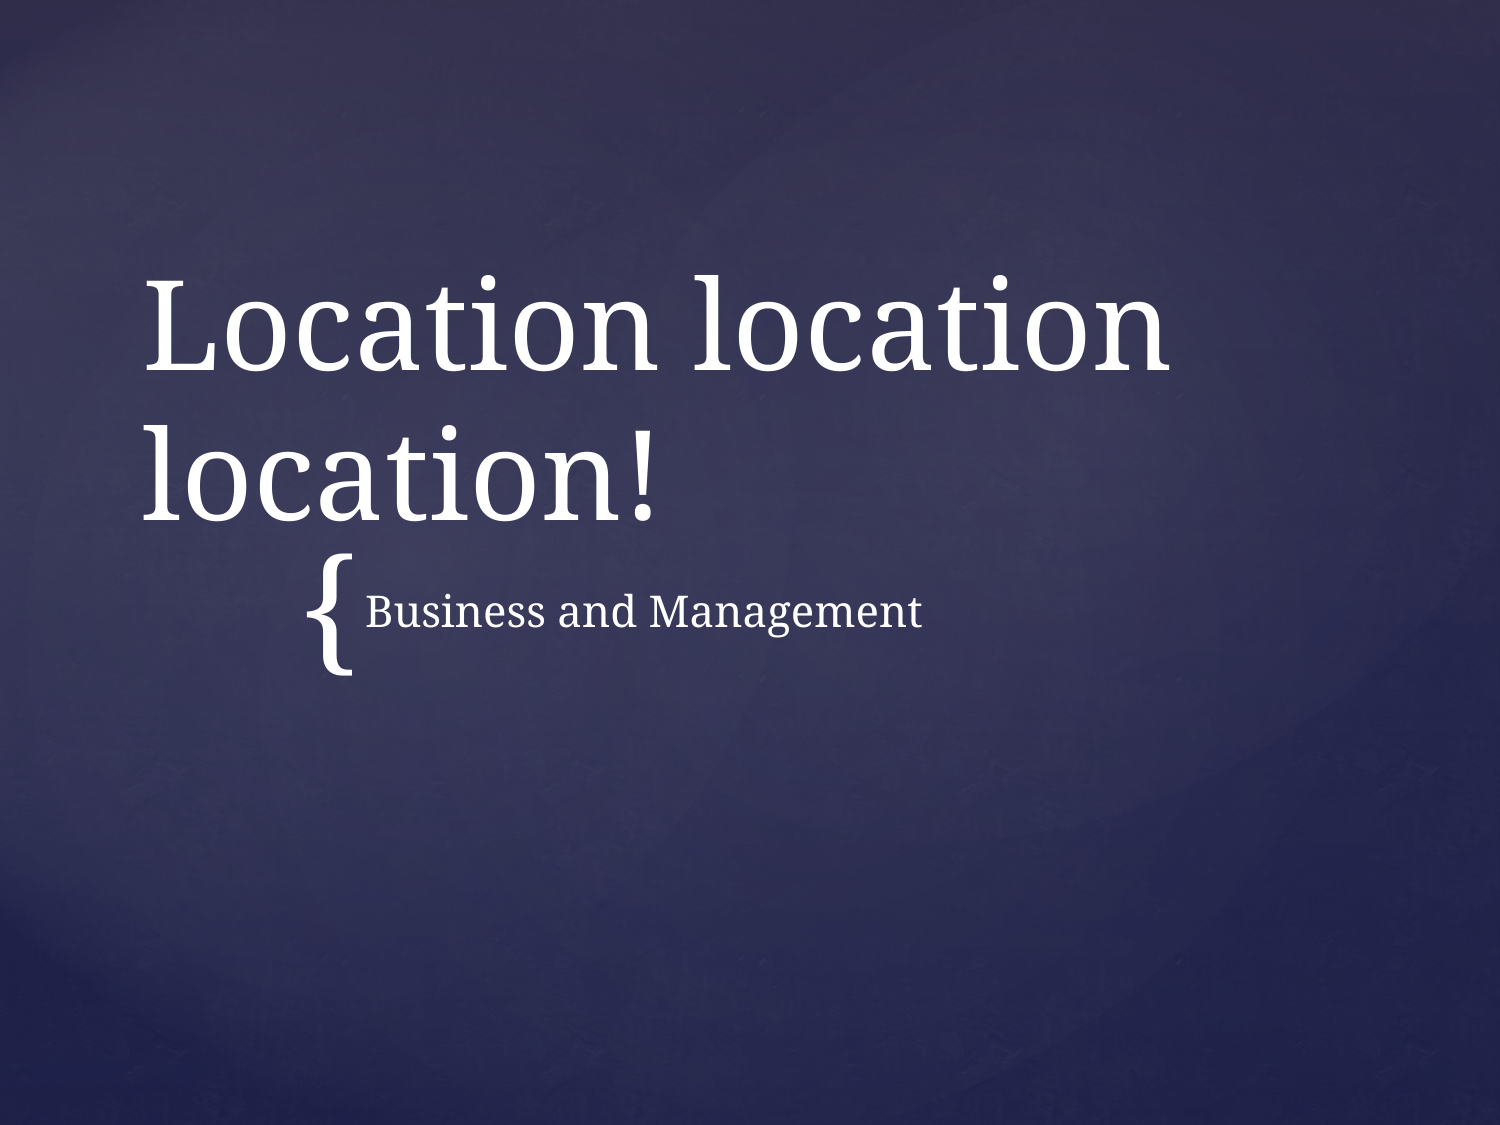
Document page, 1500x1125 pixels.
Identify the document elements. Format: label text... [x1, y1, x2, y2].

subtitle Business and Management [350, 553, 1363, 667]
title Location location location! [127, 200, 1365, 554]
